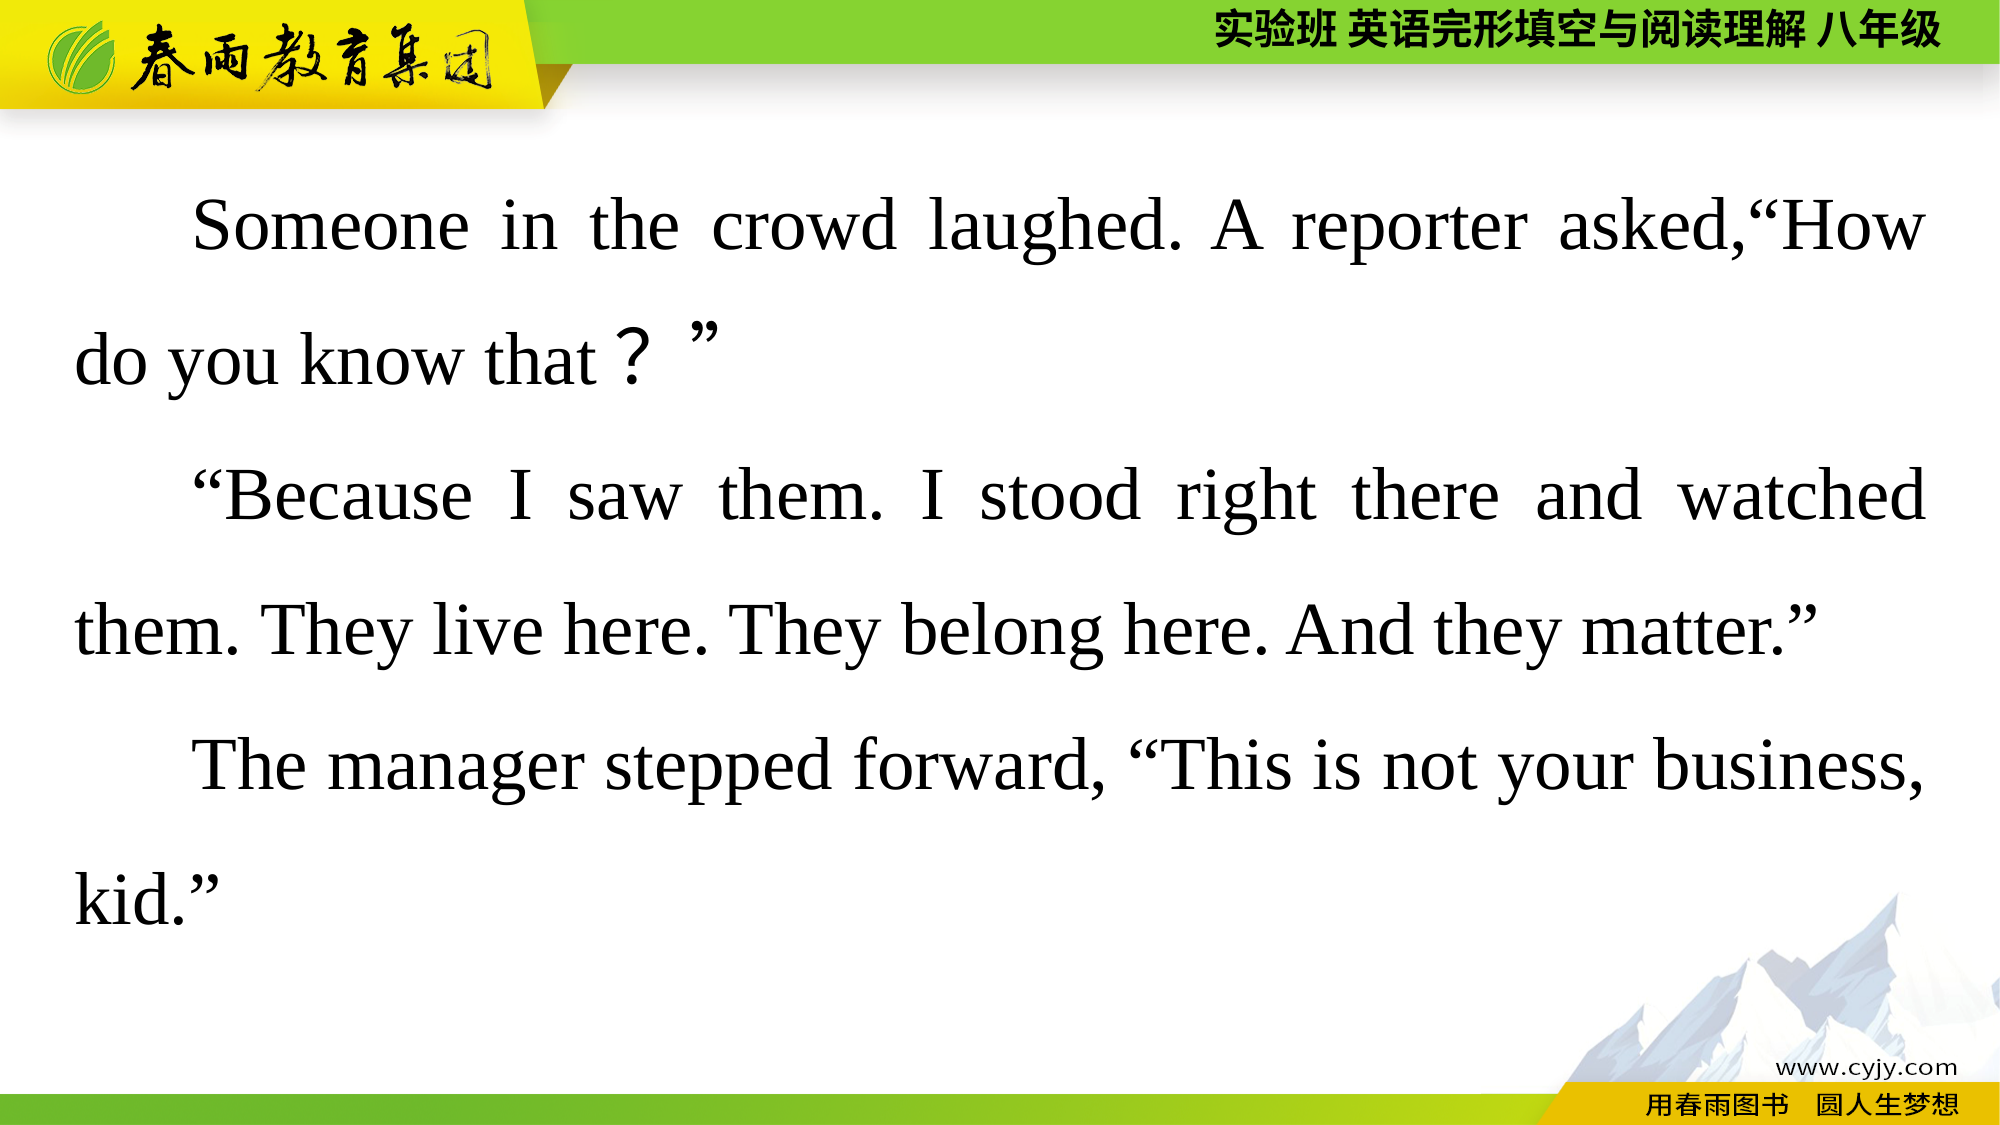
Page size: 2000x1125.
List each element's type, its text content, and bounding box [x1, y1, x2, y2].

list Someone in the crowd laughed. A reporter asked,“How do you know that？” “Because I saw them. I stood right there and watched them. They live here. They belong here. And they matter.” The manager stepped forward, “This is not your business, kid.” [59, 122, 1944, 956]
picture [0, 0, 2000, 1125]
